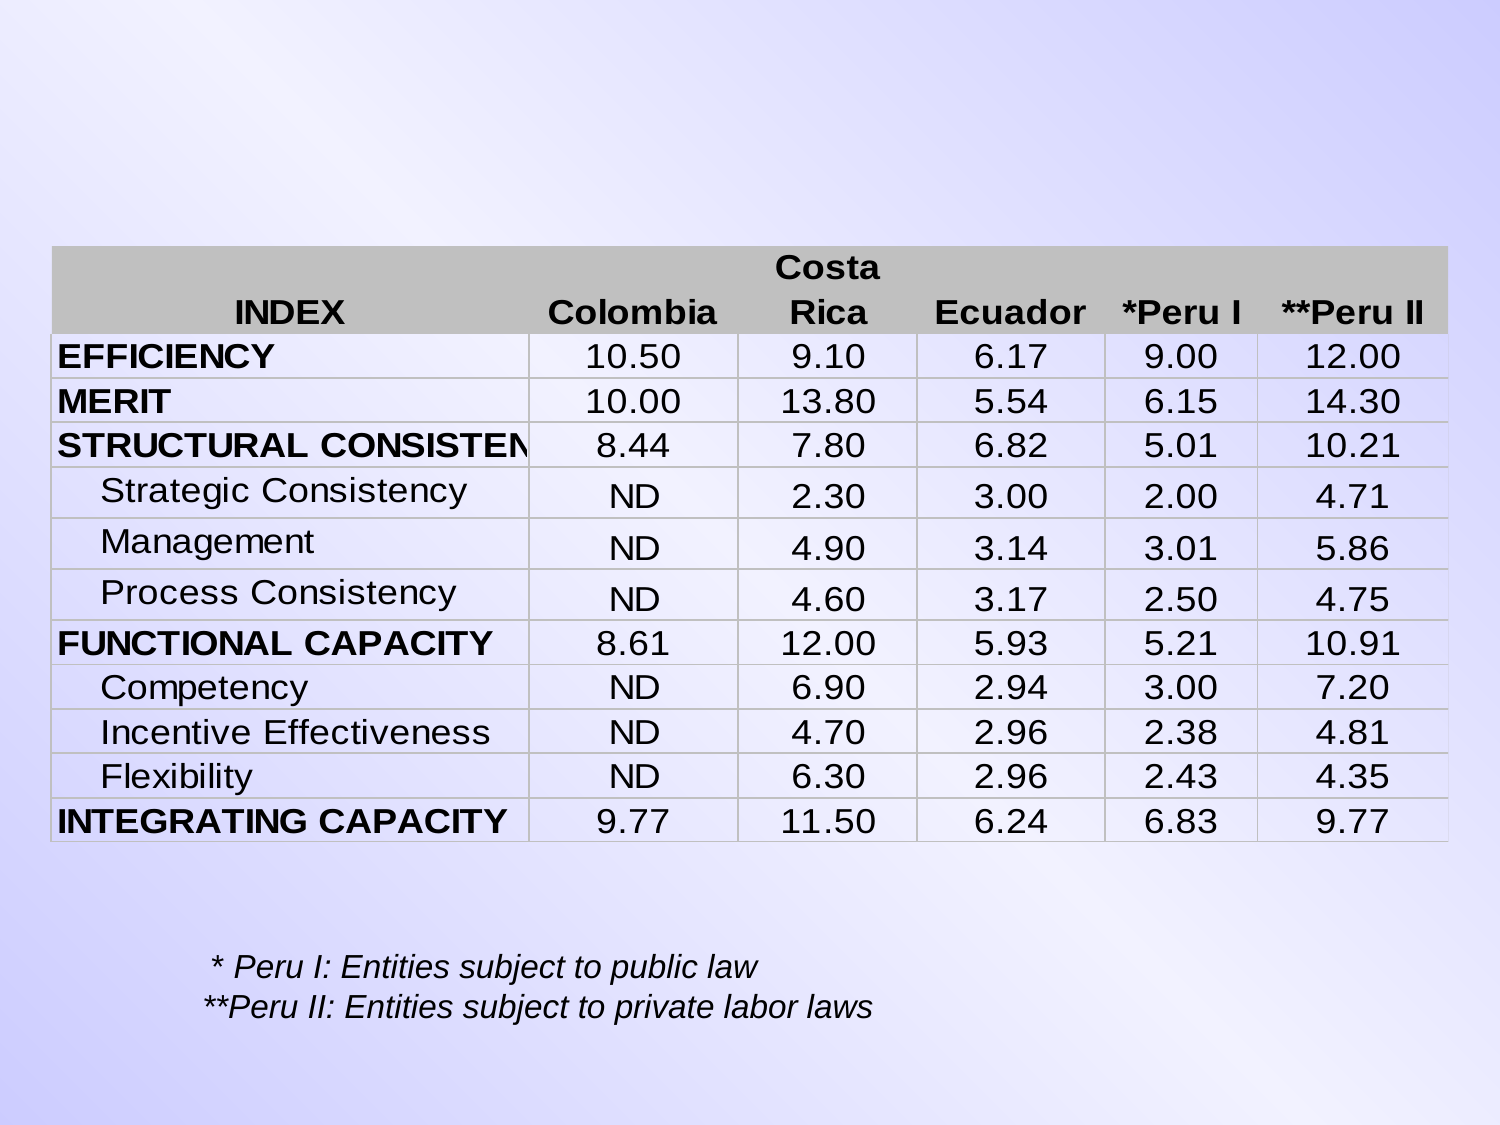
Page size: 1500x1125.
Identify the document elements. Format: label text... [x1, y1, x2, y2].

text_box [49, 245, 1451, 844]
text_box * Peru I: Entities subject to public law **Peru II: Entities subject to private labor laws [187, 937, 1194, 1032]
